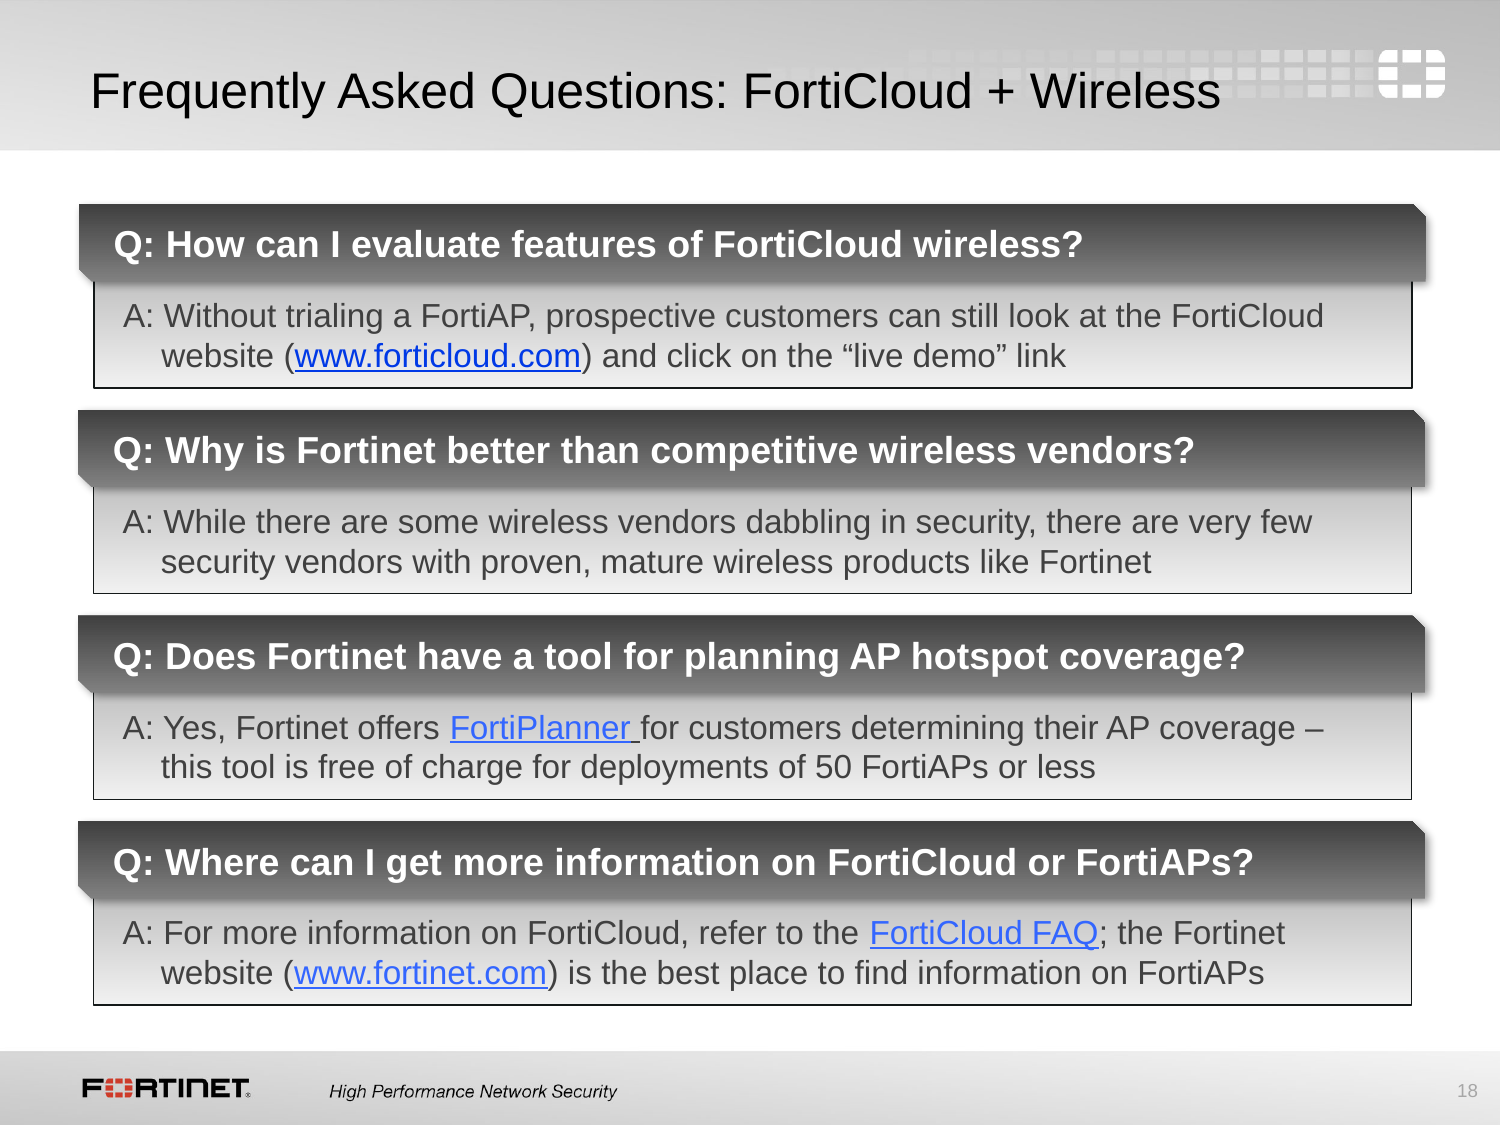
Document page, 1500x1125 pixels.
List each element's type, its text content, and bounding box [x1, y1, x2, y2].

text_box [94, 291, 1413, 389]
picture [0, 0, 1500, 1125]
text_box [93, 700, 1412, 800]
title Frequently Asked Questions: FortiCloud + Wireless [75, 45, 1425, 138]
text_box A: Yes, Fortinet offers FortiPlanner for customers determining their AP coverage – this tool is free of charge for deployments of 50 FortiAPs or less [107, 698, 1393, 793]
text_box Q: Where can I get more information on FortiCloud or FortiAPs? [78, 821, 1426, 899]
text_box A: Without trialing a FortiAP, prospective customers can still look at the FortiCloud website (www.forticloud.com) and click on the “live demo” link [108, 287, 1393, 382]
text_box Q: Does Fortinet have a tool for planning AP hotspot coverage? [78, 615, 1426, 693]
text_box A: For more information on FortiCloud, refer to the FortiCloud FAQ; the Fortinet website (www.fortinet.com) is the best place to find information on FortiAPs [107, 904, 1393, 999]
text_box [93, 908, 1412, 1006]
text_box [93, 496, 1412, 594]
text_box Q: Why is Fortinet better than competitive wireless vendors? [78, 409, 1426, 487]
text_box A: While there are some wireless vendors dabbling in security, there are very few security vendors with proven, mature wireless products like Fortinet [107, 492, 1393, 588]
text_box Q: How can I evaluate features of FortiCloud wireless? [78, 204, 1426, 282]
